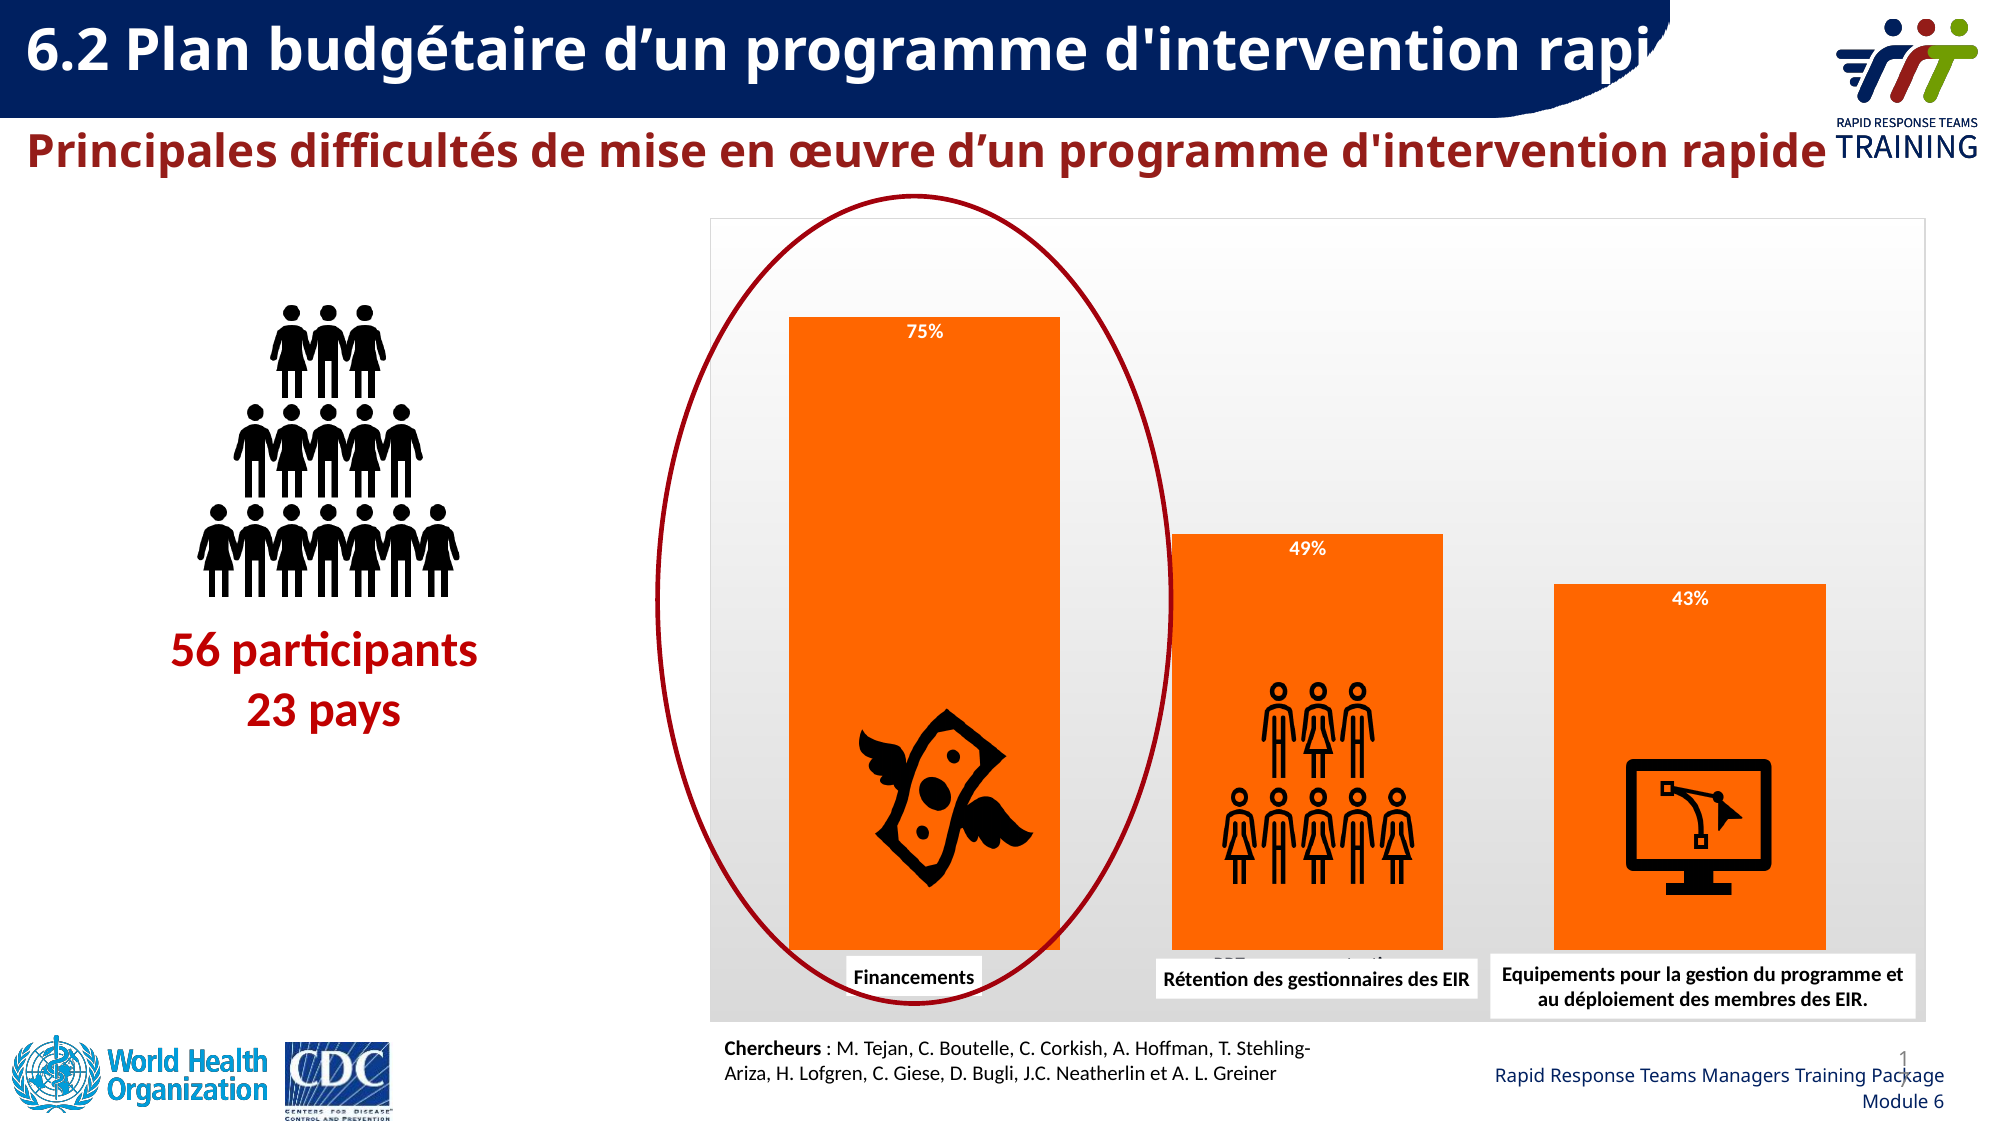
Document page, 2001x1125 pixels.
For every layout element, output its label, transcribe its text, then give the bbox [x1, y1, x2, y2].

picture [59, 1035, 267, 1113]
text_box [709, 217, 1927, 1023]
text_box Chercheurs : M. Tejan, C. Boutelle, C. Corkish, A. Hoffman, T. Stehling-Ariza, H. Lofgren, C. Giese, D. Bugli, J.C. Neatherlin et A. L. Greiner [709, 1026, 1353, 1117]
picture [71, 1053, 90, 1091]
text_box [832, 196, 996, 217]
text_box 6.2 Plan budgétaire dʼun programme d'intervention rapide [18, 12, 1843, 117]
picture [12, 1083, 48, 1113]
picture [22, 1062, 26, 1077]
picture [40, 1062, 47, 1070]
picture [36, 1088, 78, 1105]
picture [1835, 19, 1978, 167]
picture [50, 1108, 62, 1113]
picture [0, 0, 1670, 118]
slide_number 17 [1883, 1038, 1930, 1091]
picture [46, 1056, 54, 1062]
picture [285, 1042, 393, 1121]
text_box 56 participants 23 pays [155, 609, 494, 804]
text_box [657, 357, 709, 843]
picture [12, 1035, 54, 1068]
picture [165, 291, 484, 610]
picture [30, 1083, 37, 1091]
picture [34, 1054, 43, 1078]
picture [24, 1054, 36, 1087]
list Principales difficultés de mise en œuvre dʼun programme d'intervention rapide [18, 120, 1848, 969]
